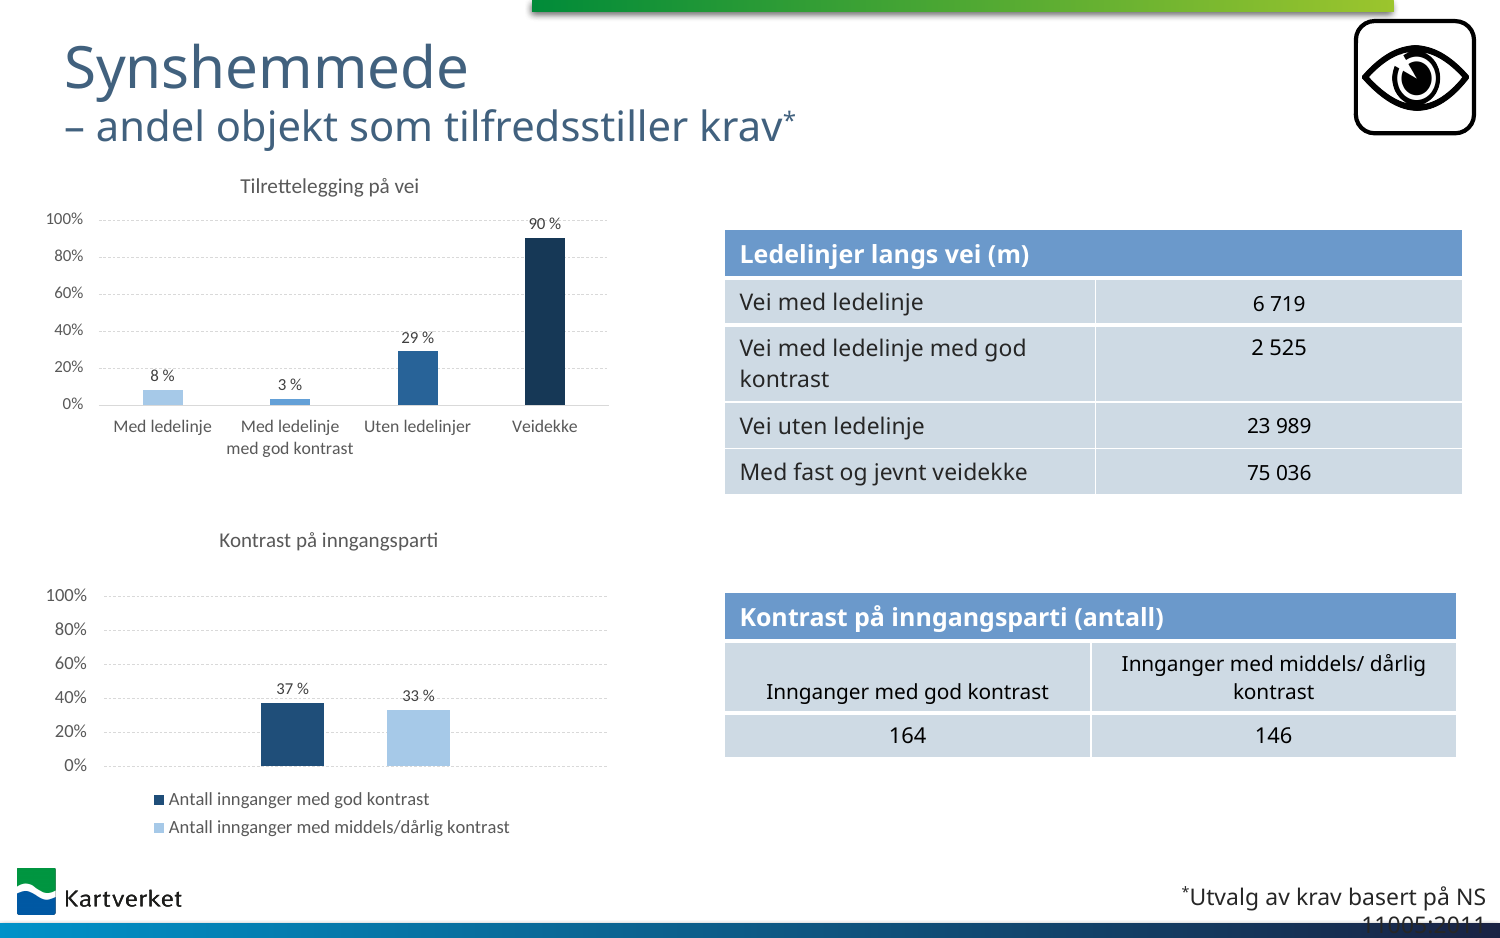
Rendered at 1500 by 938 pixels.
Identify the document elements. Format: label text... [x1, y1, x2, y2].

table_cell 23 989 [1096, 403, 1462, 448]
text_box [1355, 20, 1475, 134]
table_cell 2 525 [1096, 327, 1462, 401]
table_cell Vei uten ledelinje [725, 403, 1095, 448]
table_cell 164 [725, 715, 1090, 757]
table_cell 146 [1092, 715, 1456, 757]
table_cell 75 036 [1096, 449, 1462, 494]
picture [41, 166, 619, 492]
picture [41, 520, 617, 846]
table_cell Vei med ledelinje med god kontrast [725, 327, 1095, 401]
table_header Kontrast på inngangsparti (antall) [725, 593, 1456, 639]
table_cell Med fast og jevnt veidekke [725, 449, 1095, 494]
table_cell 6 719 [1096, 280, 1462, 323]
table_cell Innganger med god kontrast [725, 643, 1090, 711]
text_box Synshemmede – andel objekt som tilfredsstiller krav* [49, 24, 1431, 158]
text_box *Utvalg av krav basert på NS 11005:2011 [1068, 873, 1500, 938]
table_header Ledelinjer langs vei (m) [725, 230, 1462, 276]
table_cell Innganger med middels/ dårlig kontrast [1092, 643, 1456, 711]
table_cell Vei med ledelinje [725, 280, 1095, 323]
